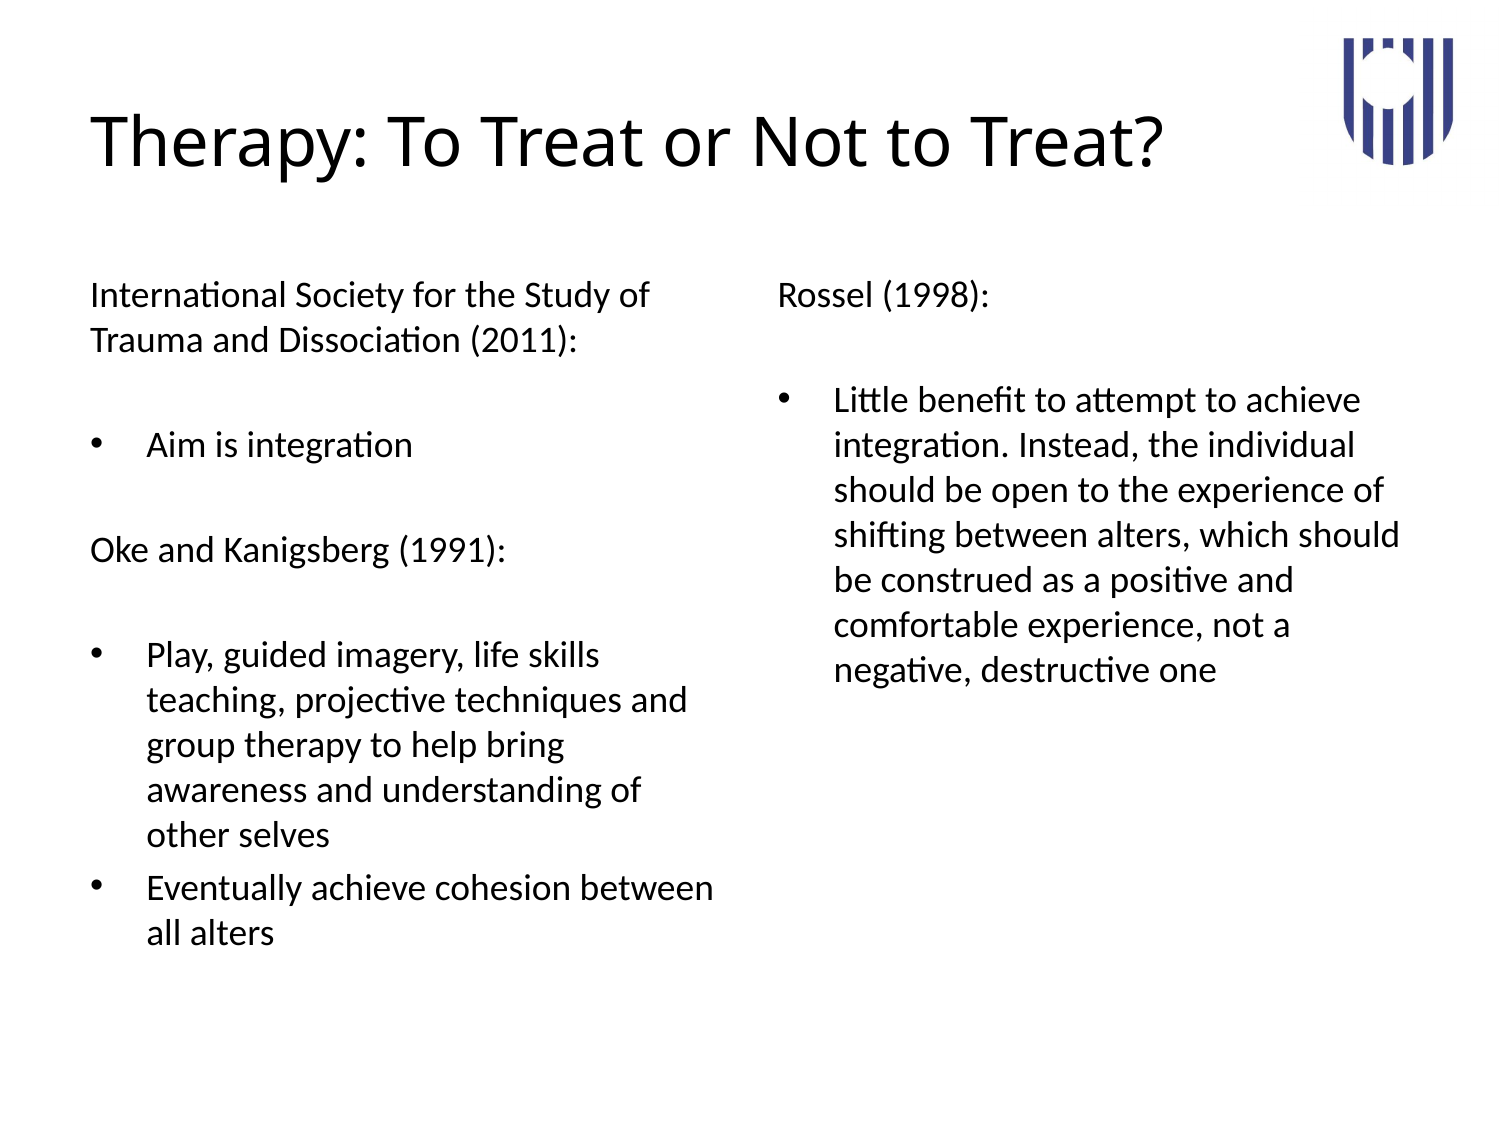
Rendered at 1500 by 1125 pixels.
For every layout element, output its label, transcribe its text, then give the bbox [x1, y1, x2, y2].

picture [1299, 7, 1499, 206]
list Rossel (1998): Little benefit to attempt to achieve integration. Instead, the individual should be open to the experience of shifting between alters, which should be construed as a positive and comfortable experience, not a negative, destructive one [762, 262, 1425, 1005]
list International Society for the Study of Trauma and Dissociation (2011): Aim is integration Oke and Kanigsberg (1991): Play, guided imagery, life skills teaching, projective techniques and group therapy to help bring awareness and understanding of other selves Eventually achieve cohesion between all alters [75, 262, 738, 1005]
title Therapy: To Treat or Not to Treat? [75, 45, 1425, 233]
